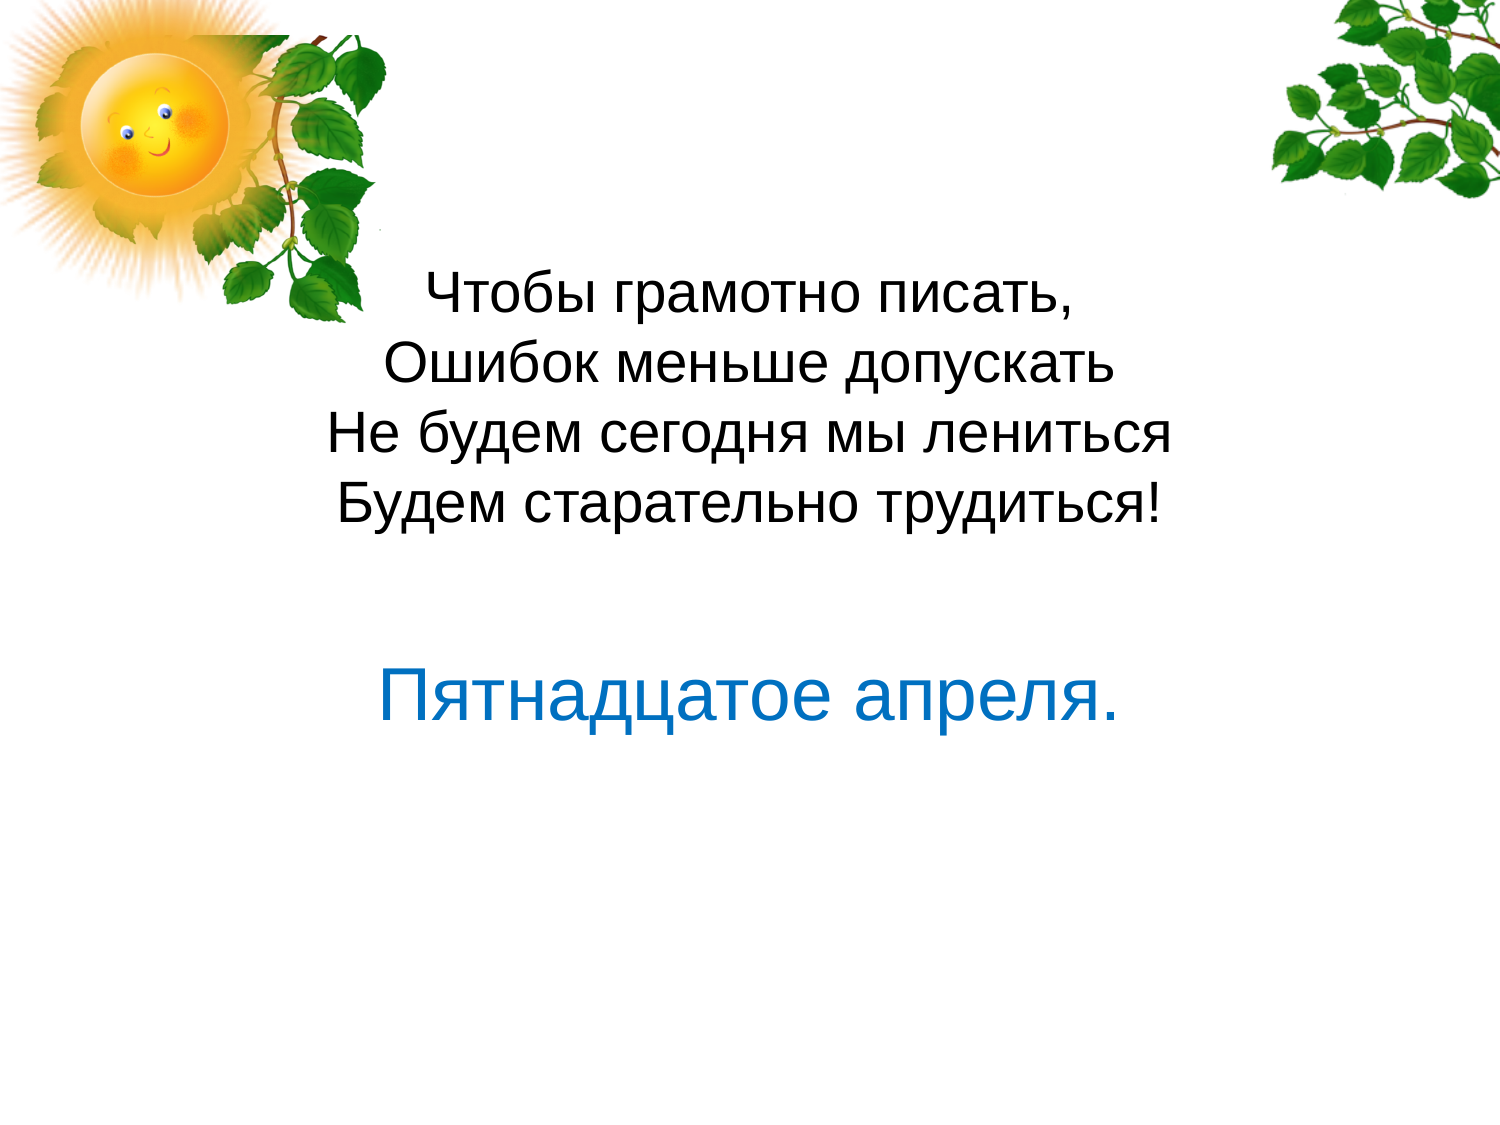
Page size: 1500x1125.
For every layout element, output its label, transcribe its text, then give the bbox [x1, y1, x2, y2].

picture [1230, 0, 1500, 200]
picture [0, 0, 502, 464]
title Чтобы грамотно писать, Ошибок меньше допускать Не будем сегодня мы лениться Будем старательно трудиться! [112, 267, 1388, 591]
subtitle Пятнадцатое апреля. [225, 637, 1275, 925]
